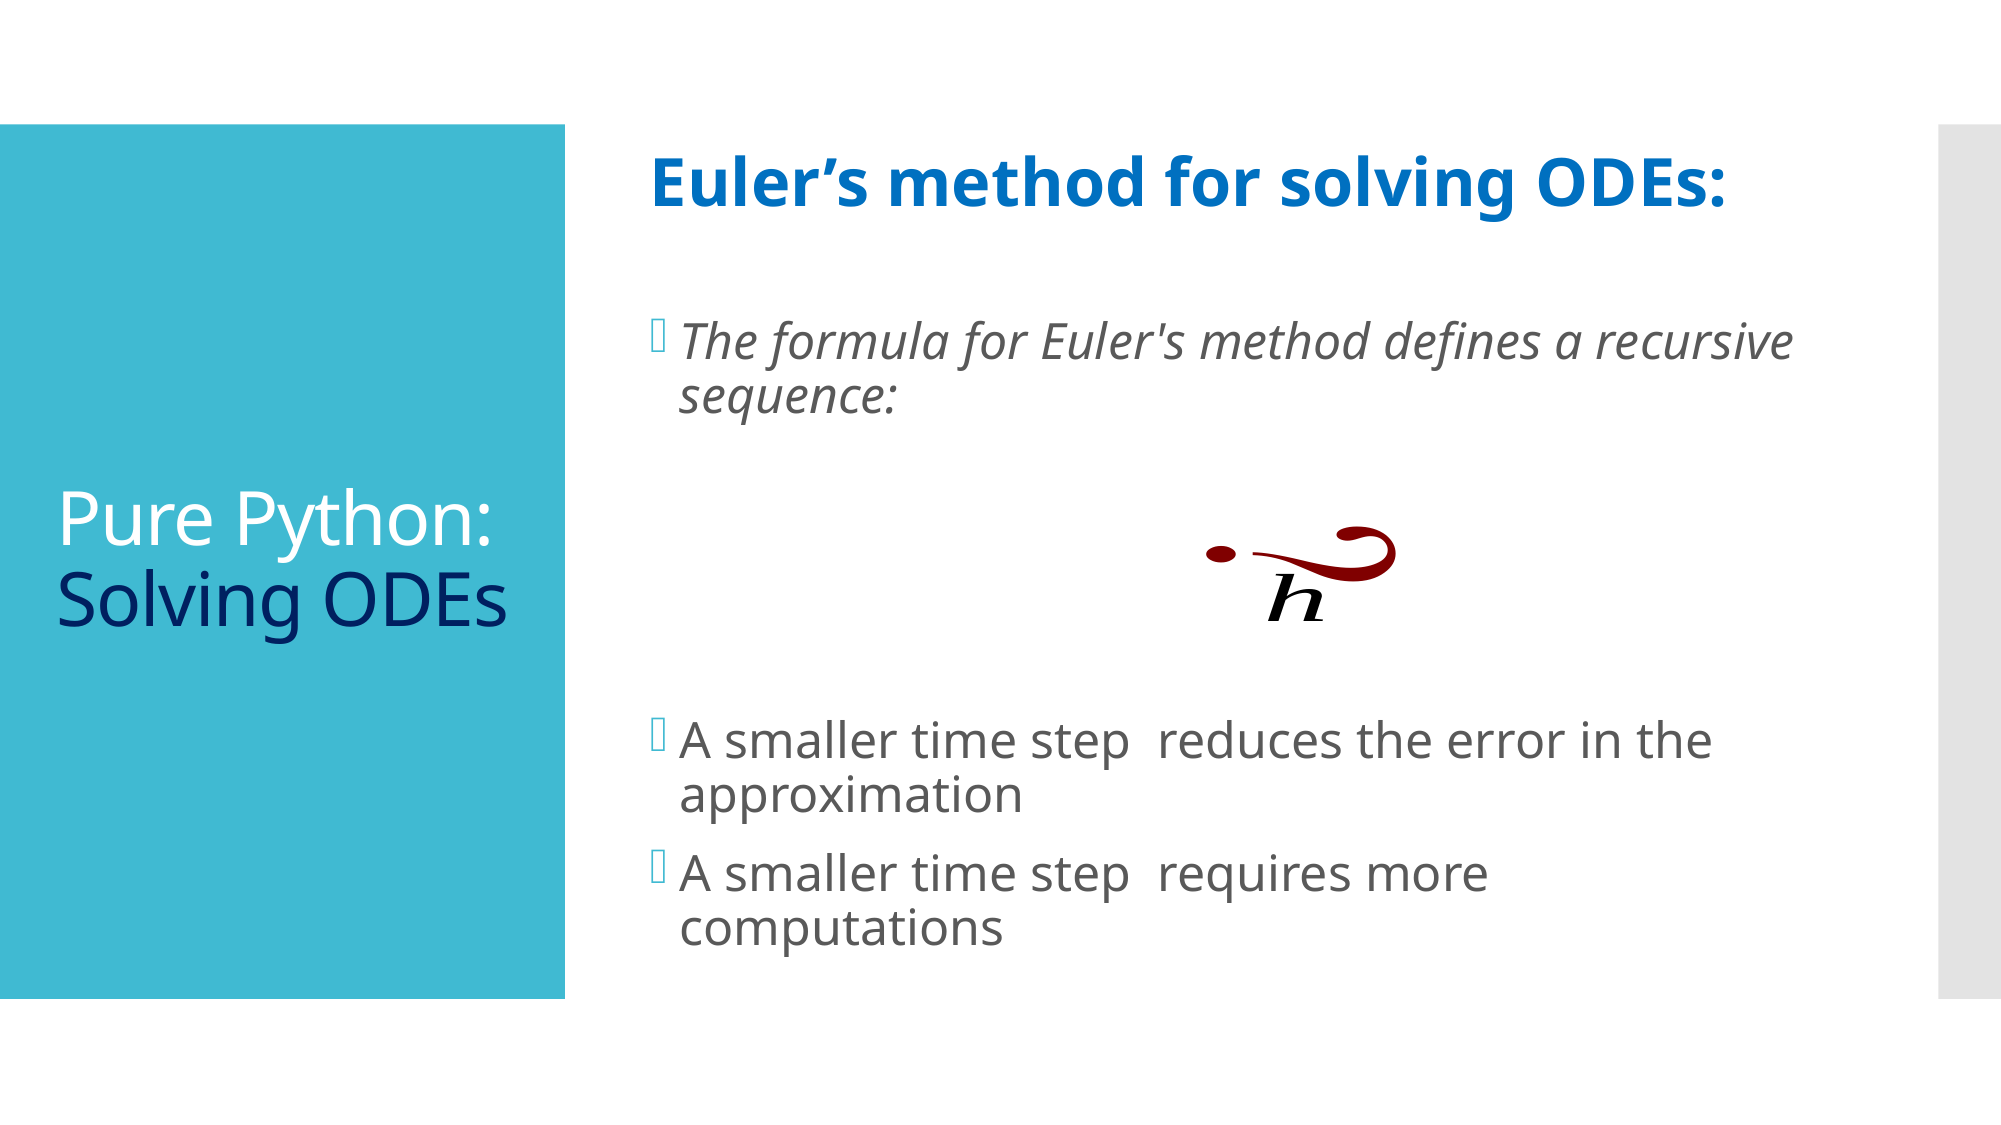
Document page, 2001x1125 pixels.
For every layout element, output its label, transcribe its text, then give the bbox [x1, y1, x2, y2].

title Pure Python: Solving ODEs [41, 184, 525, 940]
